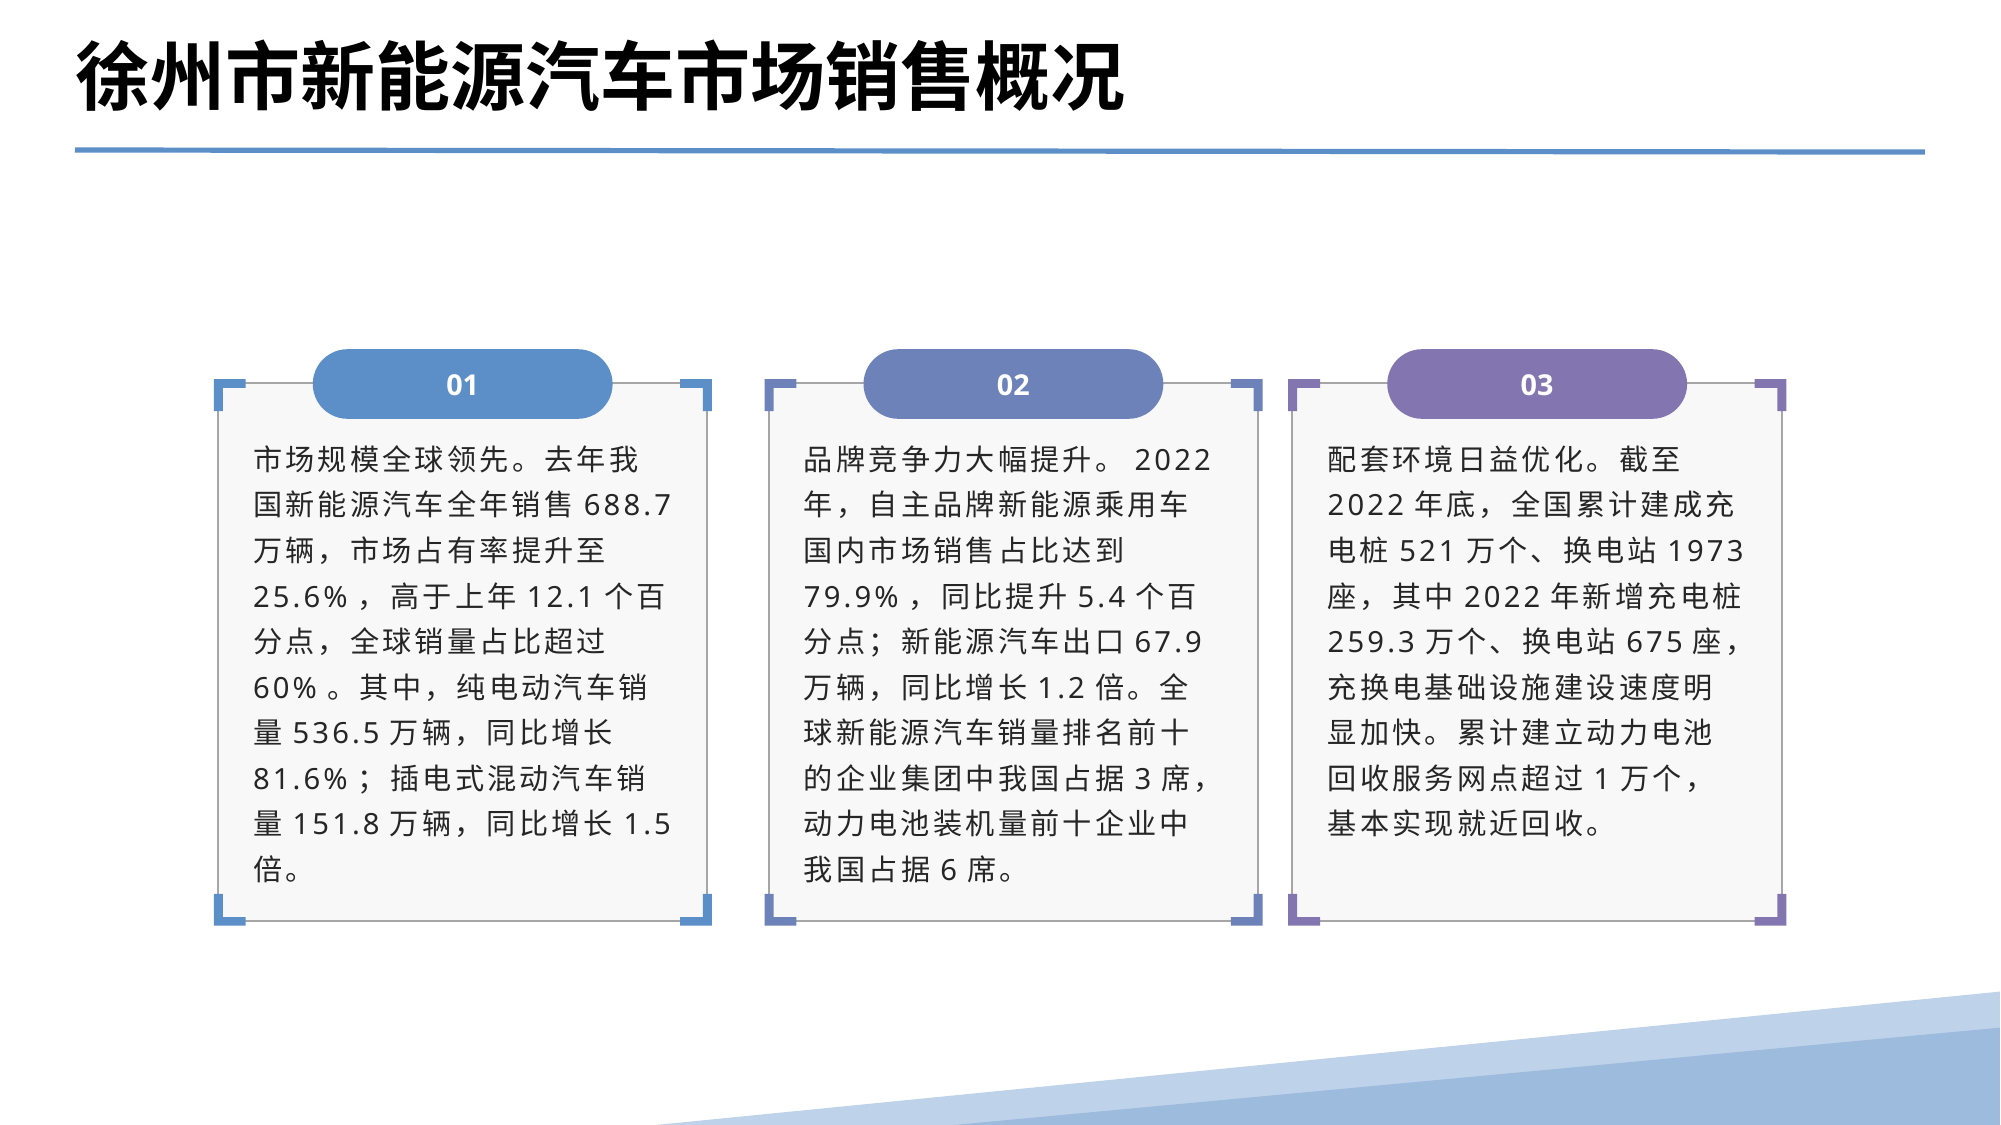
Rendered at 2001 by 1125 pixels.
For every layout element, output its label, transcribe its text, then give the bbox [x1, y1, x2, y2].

text_box 配套环境日益优化。截至2022年底，全国累计建成充电桩521万个、换电站1973座，其中2022年新增充电桩259.3万个、换电站675座，充换电基础设施建设速度明显加快。累计建立动力电池回收服务网点超过1万个，基本实现就近回收。 [1312, 423, 1762, 904]
text_box 市场规模全球领先。去年我国新能源汽车全年销售688.7万辆，市场占有率提升至25.6%，高于上年12.1个百分点，全球销量占比超过60%。其中，纯电动汽车销量536.5万辆，同比增长81.6%；插电式混动汽车销量151.8万辆，同比增长1.5倍。 [238, 423, 688, 904]
text_box [768, 382, 1259, 922]
text_box [763, 893, 797, 927]
text_box [679, 378, 713, 412]
text_box [679, 893, 713, 927]
text_box 02 [862, 348, 1165, 420]
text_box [656, 991, 2000, 1125]
text_box 品牌竞争力大幅提升。2022年，自主品牌新能源乘用车国内市场销售占比达到79.9%，同比提升5.4个百分点；新能源汽车出口67.9万辆，同比增长1.2倍。全球新能源汽车销量排名前十的企业集团中我国占据3席，动力电池装机量前十企业中我国占据6席。 [789, 423, 1238, 904]
text_box [213, 893, 247, 927]
text_box [1287, 893, 1321, 927]
text_box [217, 382, 708, 922]
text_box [74, 149, 1925, 153]
text_box [763, 378, 797, 412]
text_box [1754, 378, 1787, 412]
text_box [1230, 893, 1264, 927]
text_box 01 [311, 348, 614, 420]
text_box [1291, 382, 1783, 922]
text_box [213, 378, 247, 412]
text_box [1230, 378, 1264, 412]
text_box 徐州市新能源汽车市场销售概况 [75, 24, 1925, 125]
text_box [1754, 893, 1787, 927]
text_box 03 [1386, 348, 1689, 420]
text_box [1287, 378, 1321, 412]
